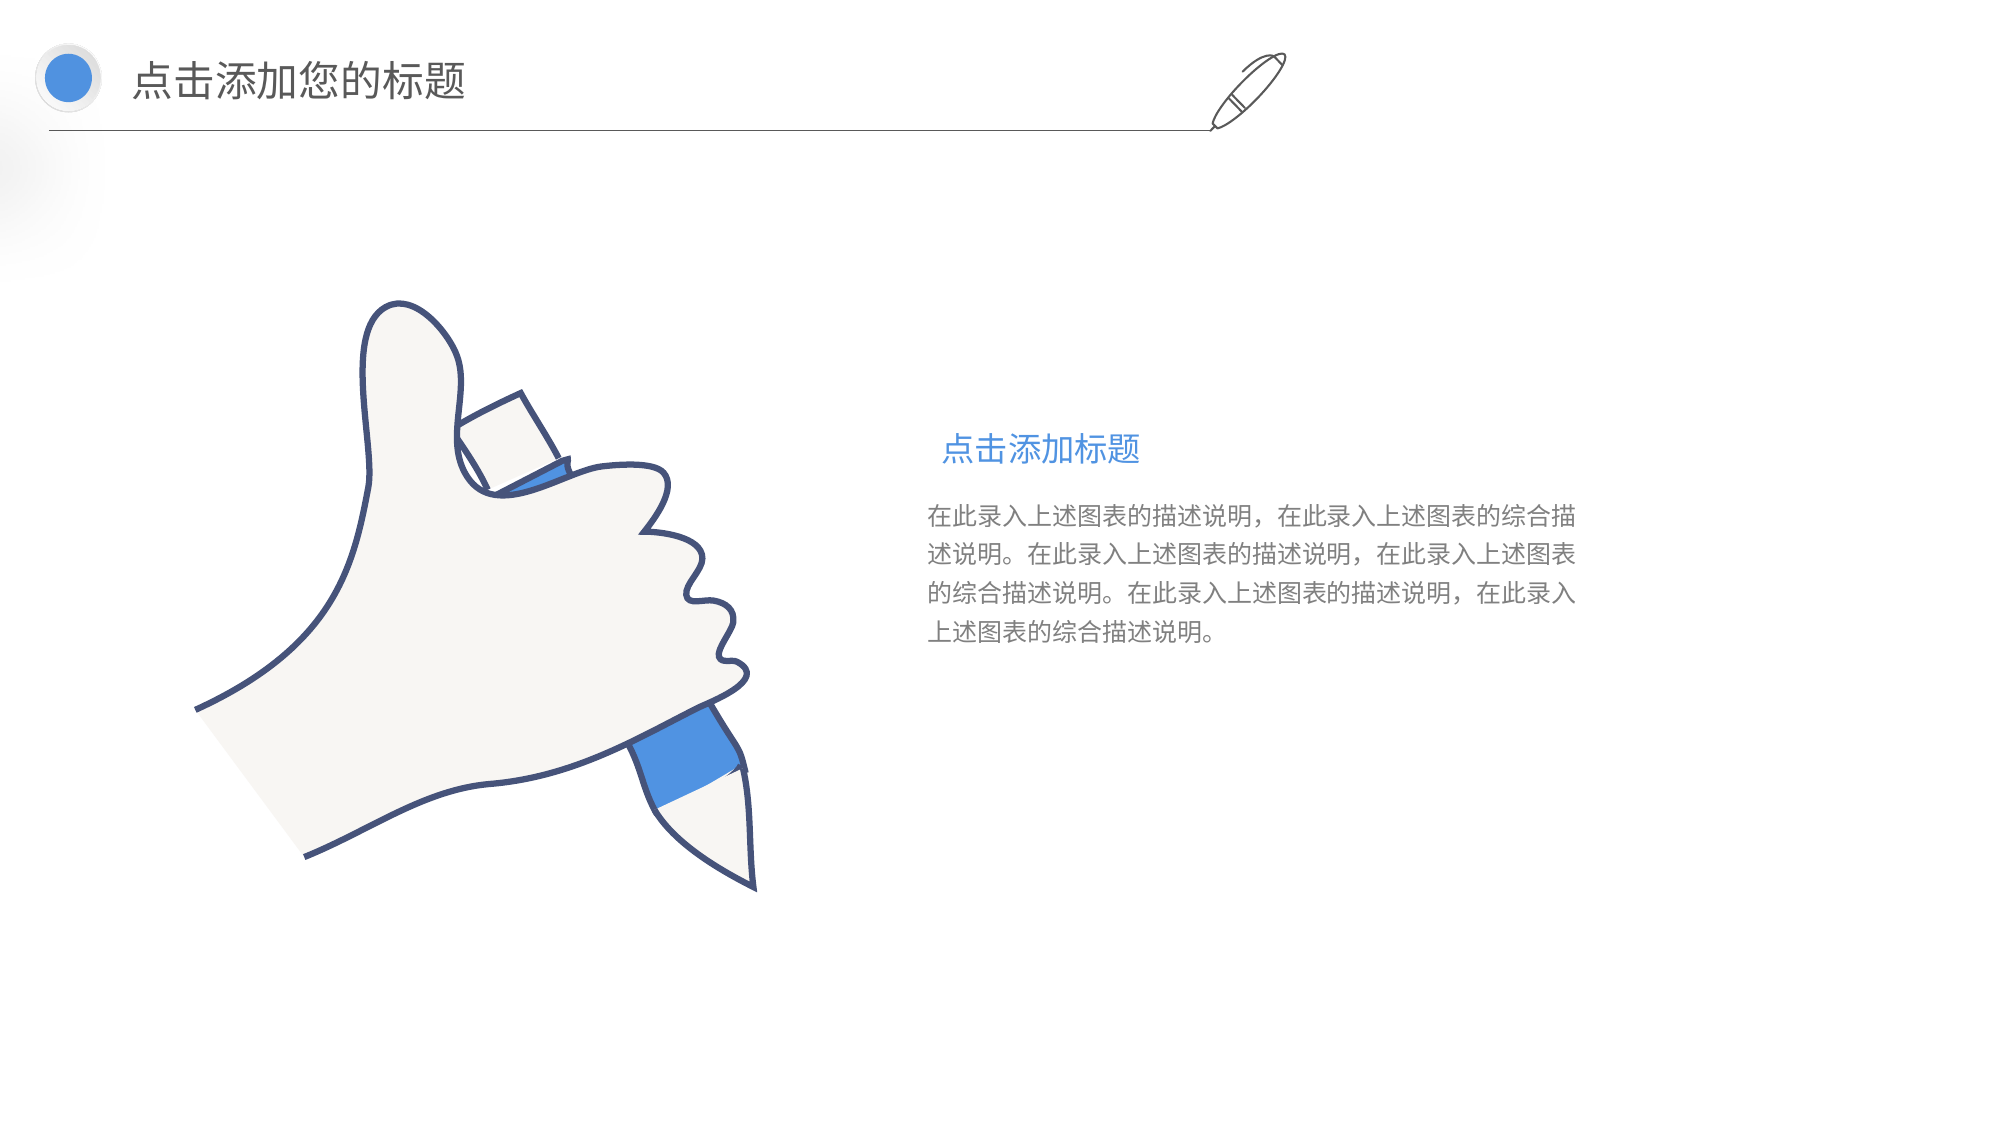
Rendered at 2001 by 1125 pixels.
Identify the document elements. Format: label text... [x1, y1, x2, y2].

text_box 点击添加标题 [926, 420, 1157, 476]
text_box 在此录入上述图表的描述说明，在此录入上述图表的综合描述说明。在此录入上述图表的描述说明，在此录入上述图表的综合描述说明。在此录入上述图表的描述说明，在此录入上述图表的综合描述说明。 [921, 484, 1599, 692]
text_box 点击添加您的标题 [111, 45, 510, 116]
text_box [1211, 53, 1286, 131]
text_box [156, 320, 683, 920]
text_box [35, 43, 102, 113]
